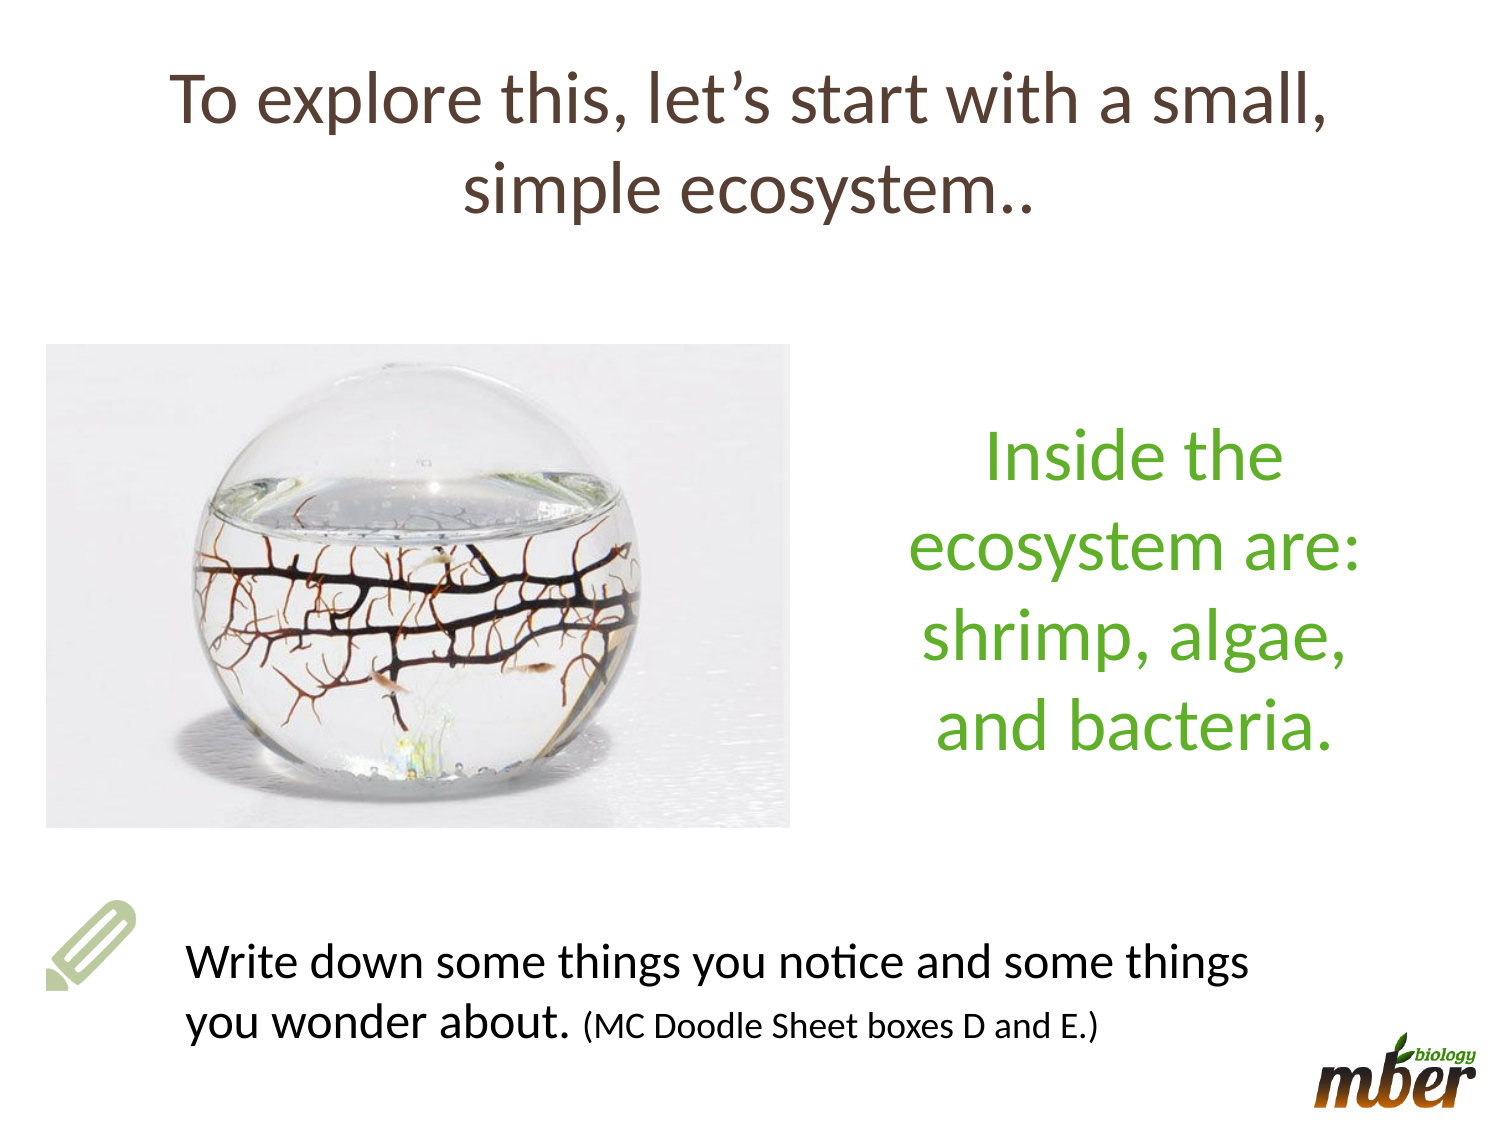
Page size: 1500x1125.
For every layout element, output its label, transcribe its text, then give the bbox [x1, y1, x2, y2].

title To explore this, let’s start with a small, simple ecosystem.. [75, 45, 1425, 233]
text_box Inside the ecosystem are: shrimp, algae, and bacteria. [845, 328, 1425, 843]
picture [1314, 1032, 1476, 1109]
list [45, 343, 790, 828]
picture [46, 899, 137, 991]
text_box Write down some things you notice and some things you wonder about. (MC Doodle Sheet boxes D and E.) [170, 920, 1315, 1056]
